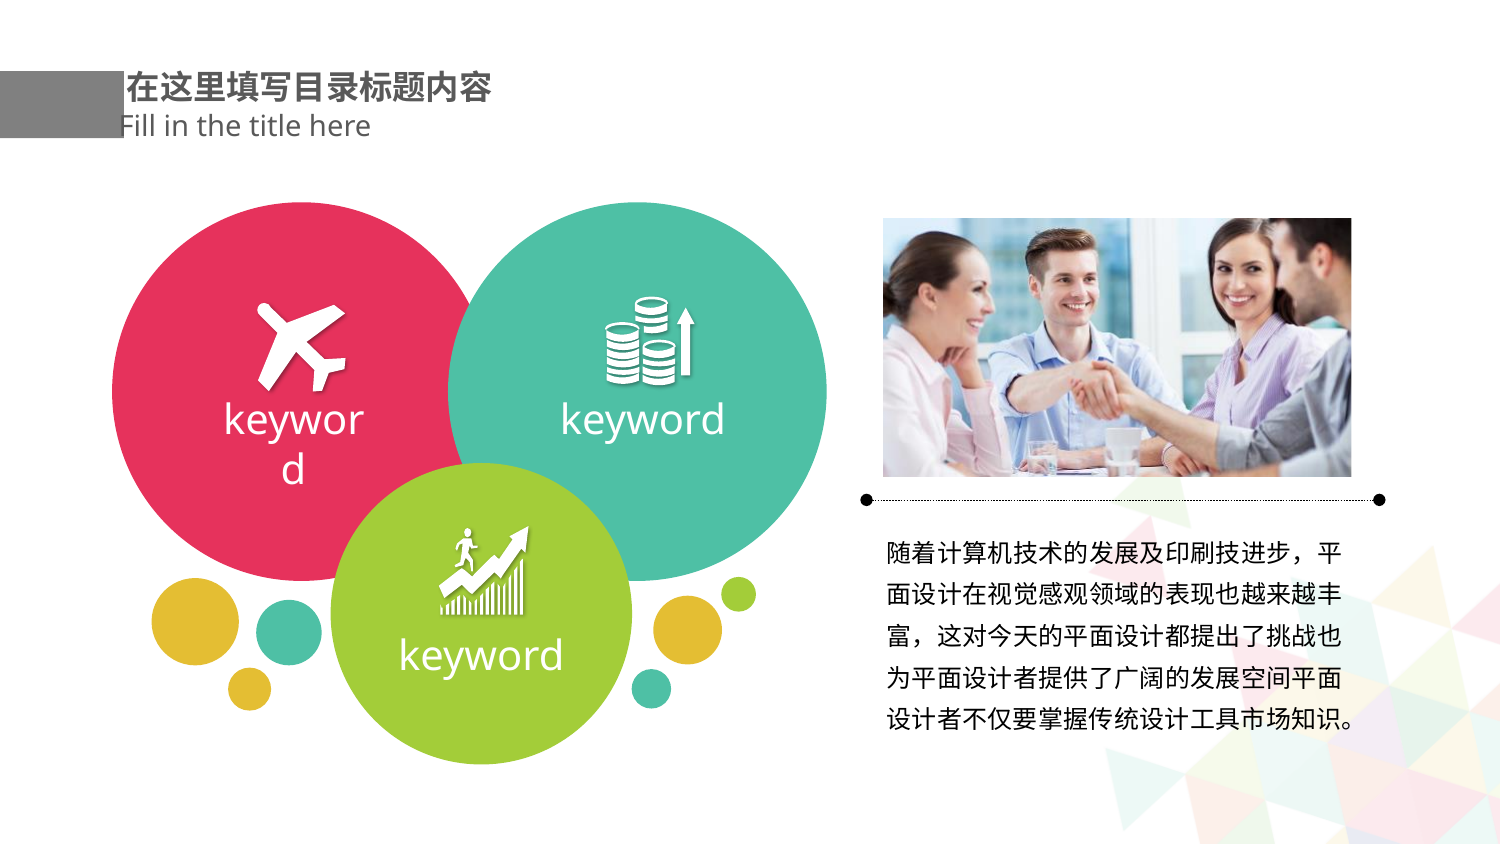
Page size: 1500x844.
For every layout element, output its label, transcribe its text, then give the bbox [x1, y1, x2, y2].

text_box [330, 462, 633, 765]
text_box [255, 598, 323, 667]
text_box 在这里填写目录标题内容 [112, 59, 538, 114]
text_box Fill in the title here [103, 99, 387, 150]
text_box [227, 666, 273, 712]
text_box [720, 593, 757, 613]
text_box [0, 70, 112, 139]
text_box [652, 594, 723, 666]
picture [0, 0, 1500, 844]
text_box 随着计算机技术的发展及印刷技进步，平面设计在视觉感观领域的表现也越来越丰富，这对今天的平面设计都提出了挑战也为平面设计者提供了广阔的发展空间平面设计者不仅要掌握传统设计工具市场知识。 [871, 518, 1358, 742]
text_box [447, 201, 827, 582]
text_box [150, 593, 240, 667]
text_box [639, 668, 672, 710]
text_box [882, 217, 1352, 477]
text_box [111, 201, 447, 582]
